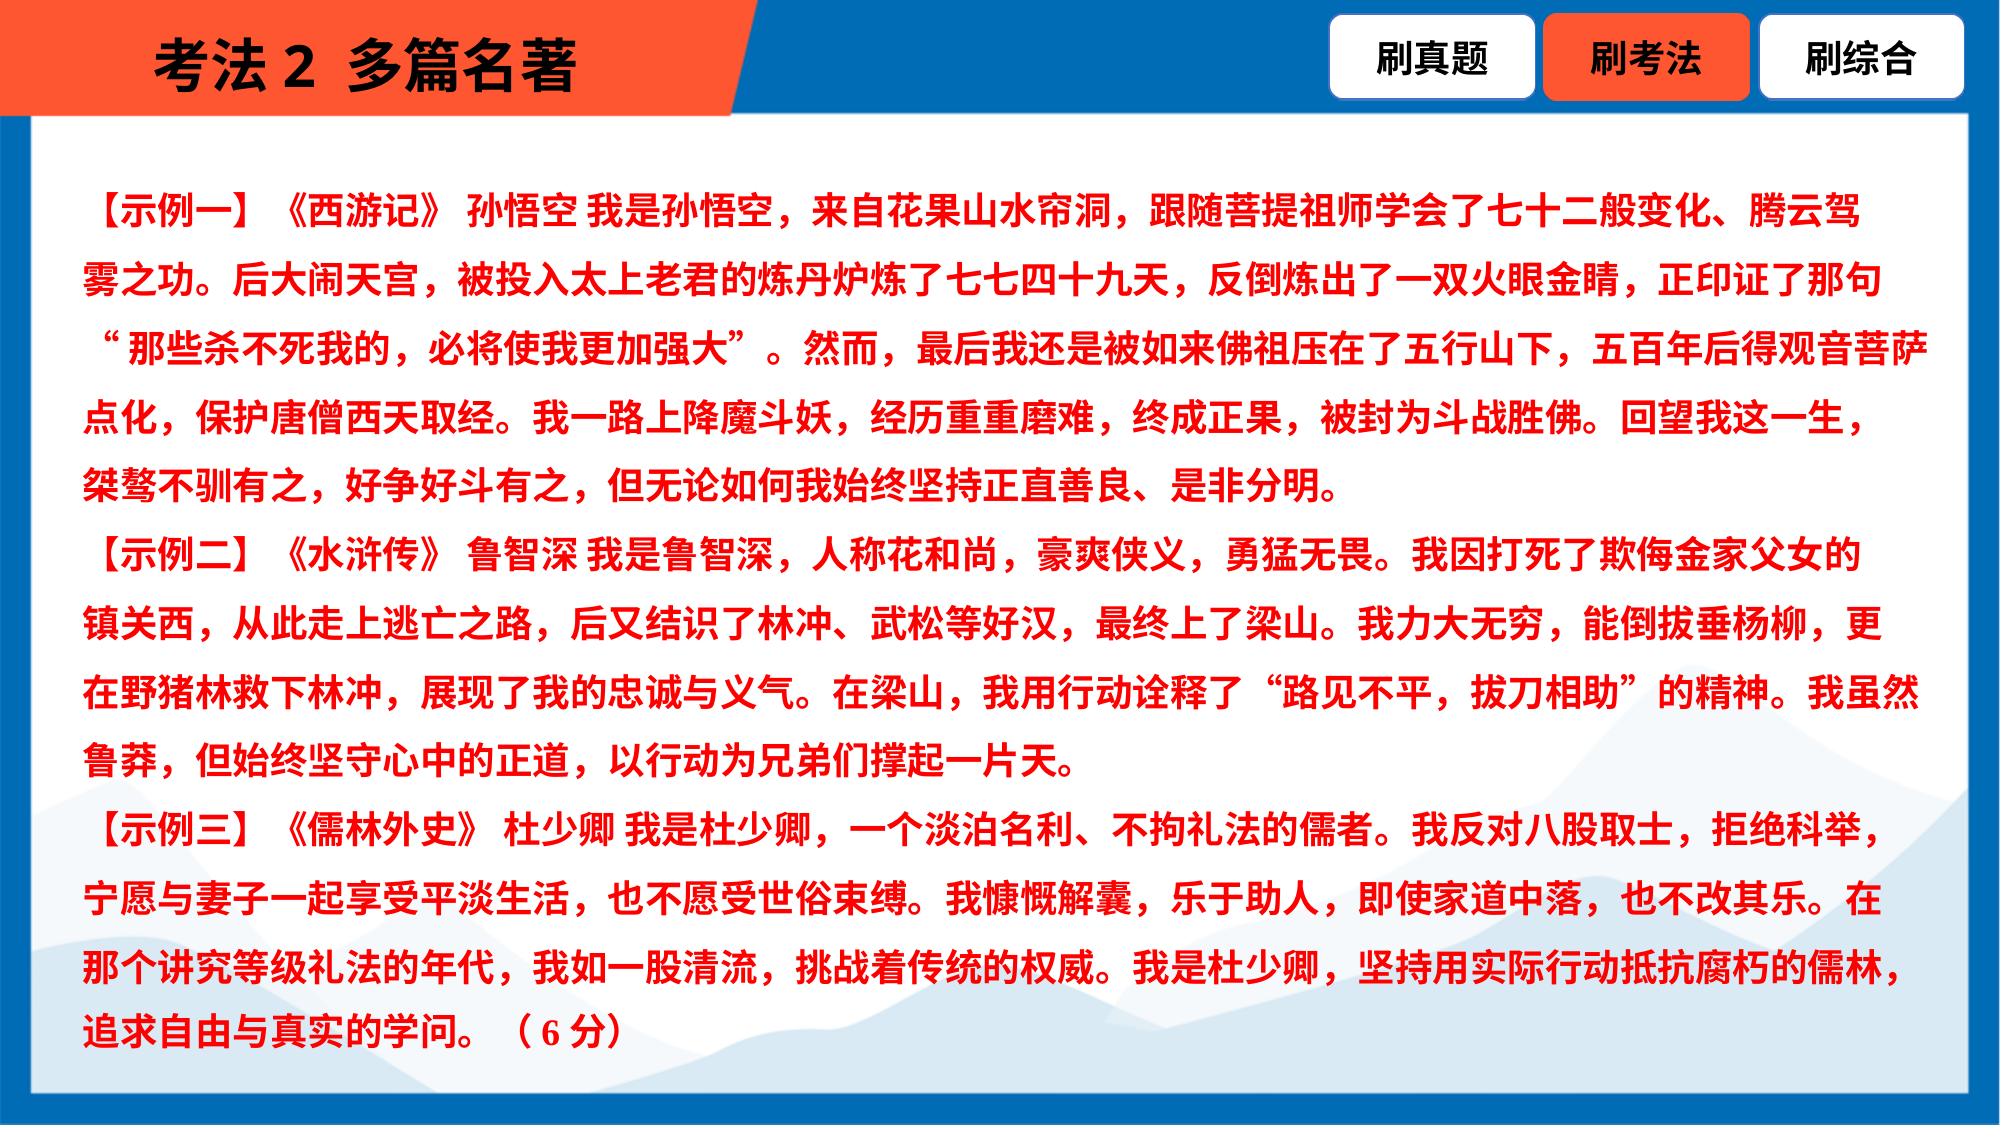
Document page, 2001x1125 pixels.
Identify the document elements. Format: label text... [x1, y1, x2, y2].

text_box 【示例一】《西游记》 孙悟空 我是孙悟空，来自花果山水帘洞，跟随菩提祖师学会了七十二般变化、腾云驾 雾之功。后大闹天宫，被投入太上老君的炼丹炉炼了七七四十九天，反倒炼出了一双火眼金睛，正印证了那句 “那些杀不死我的，必将使我更加强大”。然而，最后我还是被如来佛祖压在了五行山下，五百年后得观音菩萨 点化，保护唐僧西天取经。我一路上降魔斗妖，经历重重磨难，终成正果，被封为斗战胜佛。回望我这一生， 桀骜不驯有之，好争好斗有之，但无论如何我始终坚持正直善良、是非分明。 【示例二】《水浒传》 鲁智深 我是鲁智深，人称花和尚，豪爽侠义，勇猛无畏。我因打死了欺侮金家父女的 镇关西，从此走上逃亡之路，后又结识了林冲、武松等好汉，最终上了梁山。我力大无穷，能倒拔垂杨柳，更 在野猪林救下林冲，展现了我的忠诚与义气。在梁山，我用行动诠释了“路见不平，拔刀相助”的精神。我虽然 鲁莽，但始终坚守心中的正道，以行动为兄弟们撑起一片天。 【示例三】《儒林外史》 杜少卿 我是杜少卿，一个淡泊名利、不拘礼法的儒者。我反对八股取士，拒绝科举， 宁愿与妻子一起享受平淡生活，也不愿受世俗束缚。我慷慨解囊，乐于助人，即使家道中落，也不改其乐。在 那个讲究等级礼法的年代，我如一股清流，挑战着传统的权威。我是杜少卿，坚持用实际行动抵抗腐朽的儒林， 追求自由与真实的学问。（6分） [82, 163, 1917, 1047]
picture [0, 0, 2000, 1125]
